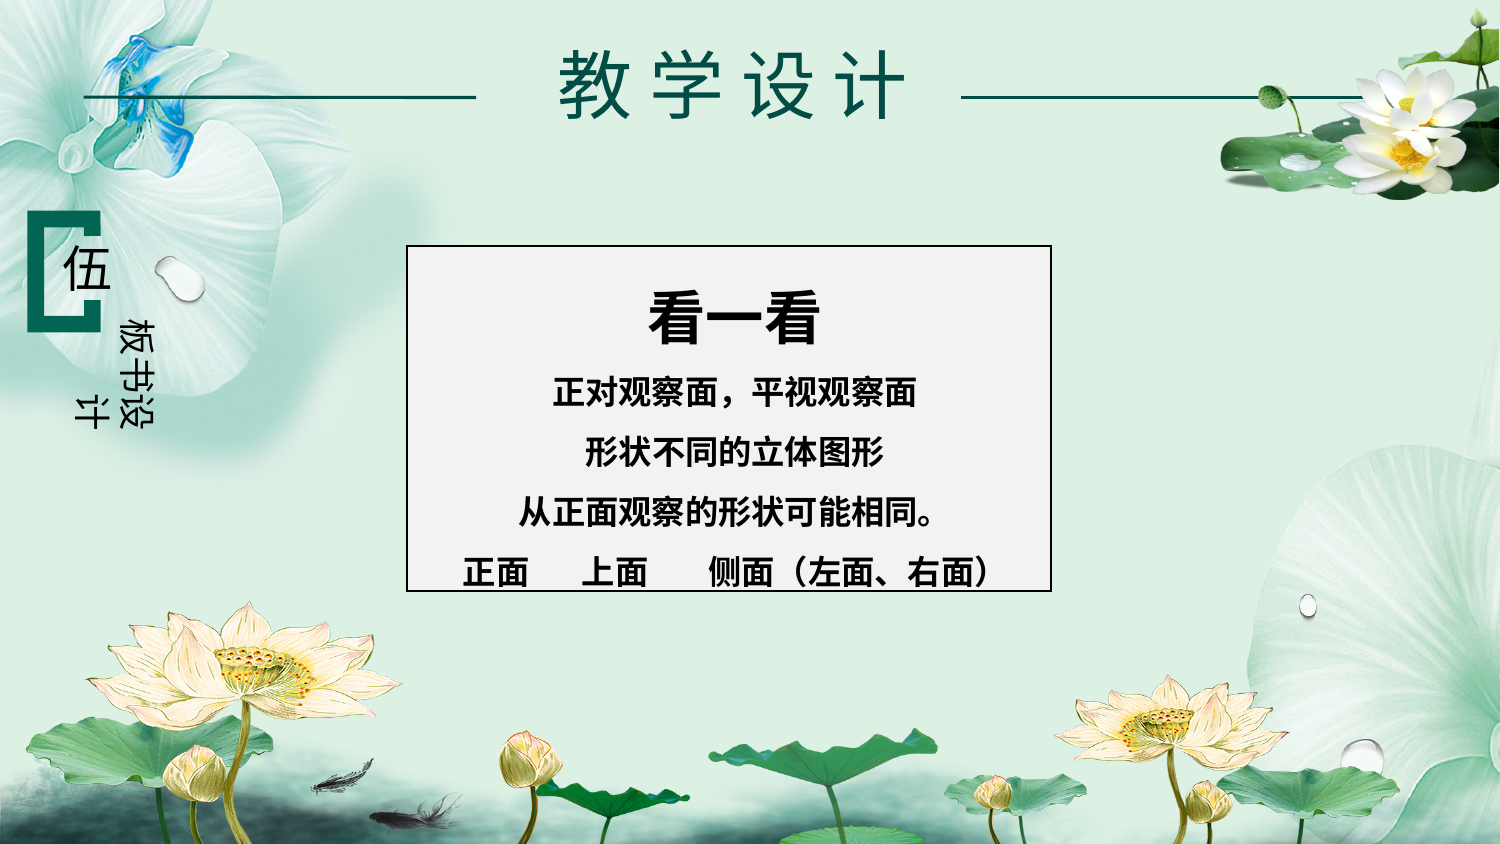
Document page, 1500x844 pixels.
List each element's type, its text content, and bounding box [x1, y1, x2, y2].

picture [0, 0, 1500, 844]
text_box 看一看 正对观察面，平视观察面 形状不同的立体图形 从正面观察的形状可能相同。 正面 上面 侧面（左面、右面） [406, 245, 1052, 585]
text_box 教 学 设 计 [543, 30, 923, 136]
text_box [35, 218, 169, 446]
